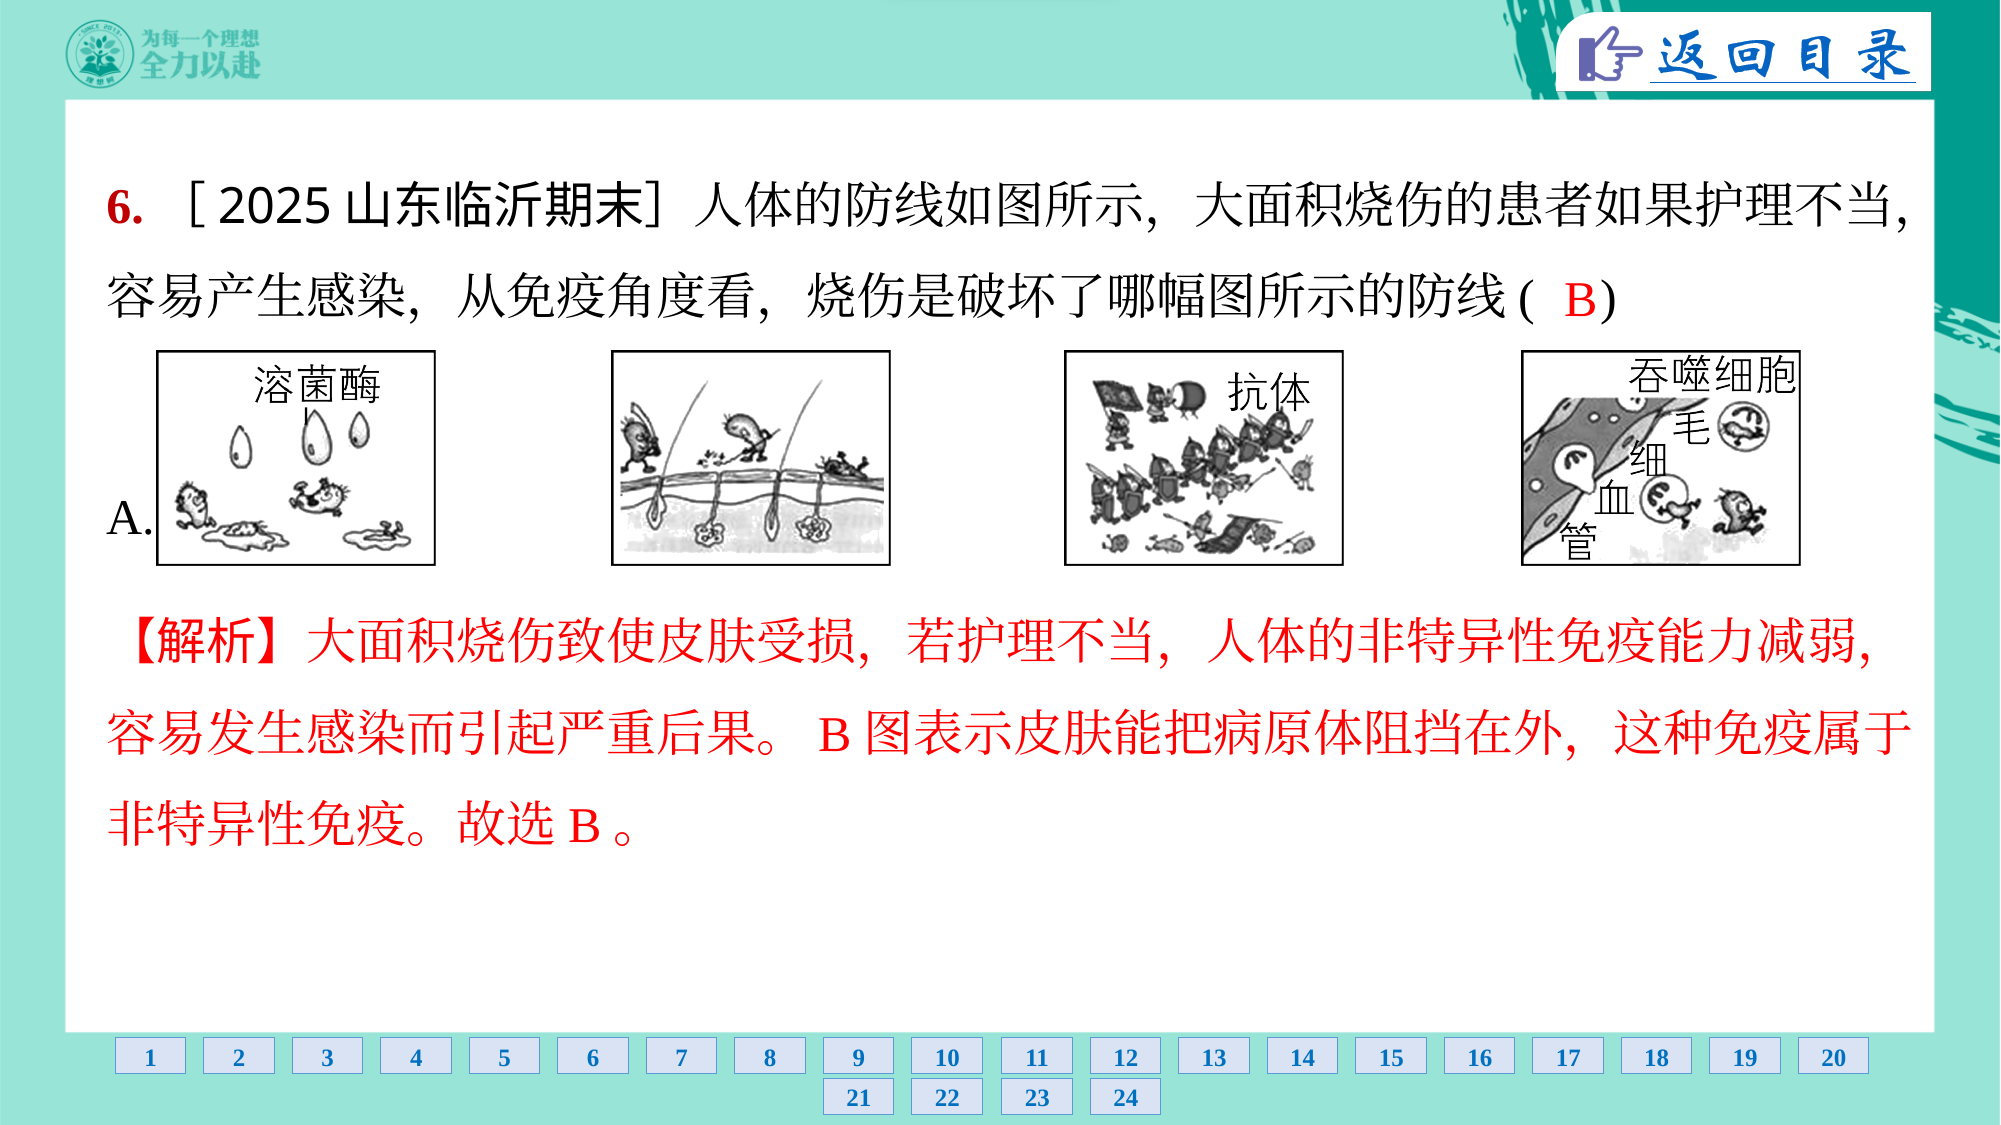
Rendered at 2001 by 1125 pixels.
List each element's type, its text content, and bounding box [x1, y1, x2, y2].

text_box A. B. C. D. [106, 321, 1894, 562]
text_box 【解析】大面积烧伤致使皮肤受损，若护理不当，人体的非特异性免疫能力减弱， 容易发生感染而引起严重后果。B图表示皮肤能把病原体阻挡在外，这种免疫属于 非特异性免疫。故选B。 [106, 577, 1895, 853]
text_box 6.［2025山东临沂期末］人体的防线如图所示，大面积烧伤的患者如果护理不当， 容易产生感染，从免疫角度看，烧伤是破坏了哪幅图所示的防线( ) [106, 141, 1895, 325]
text_box B [1546, 234, 1617, 321]
picture [0, 0, 2000, 1125]
